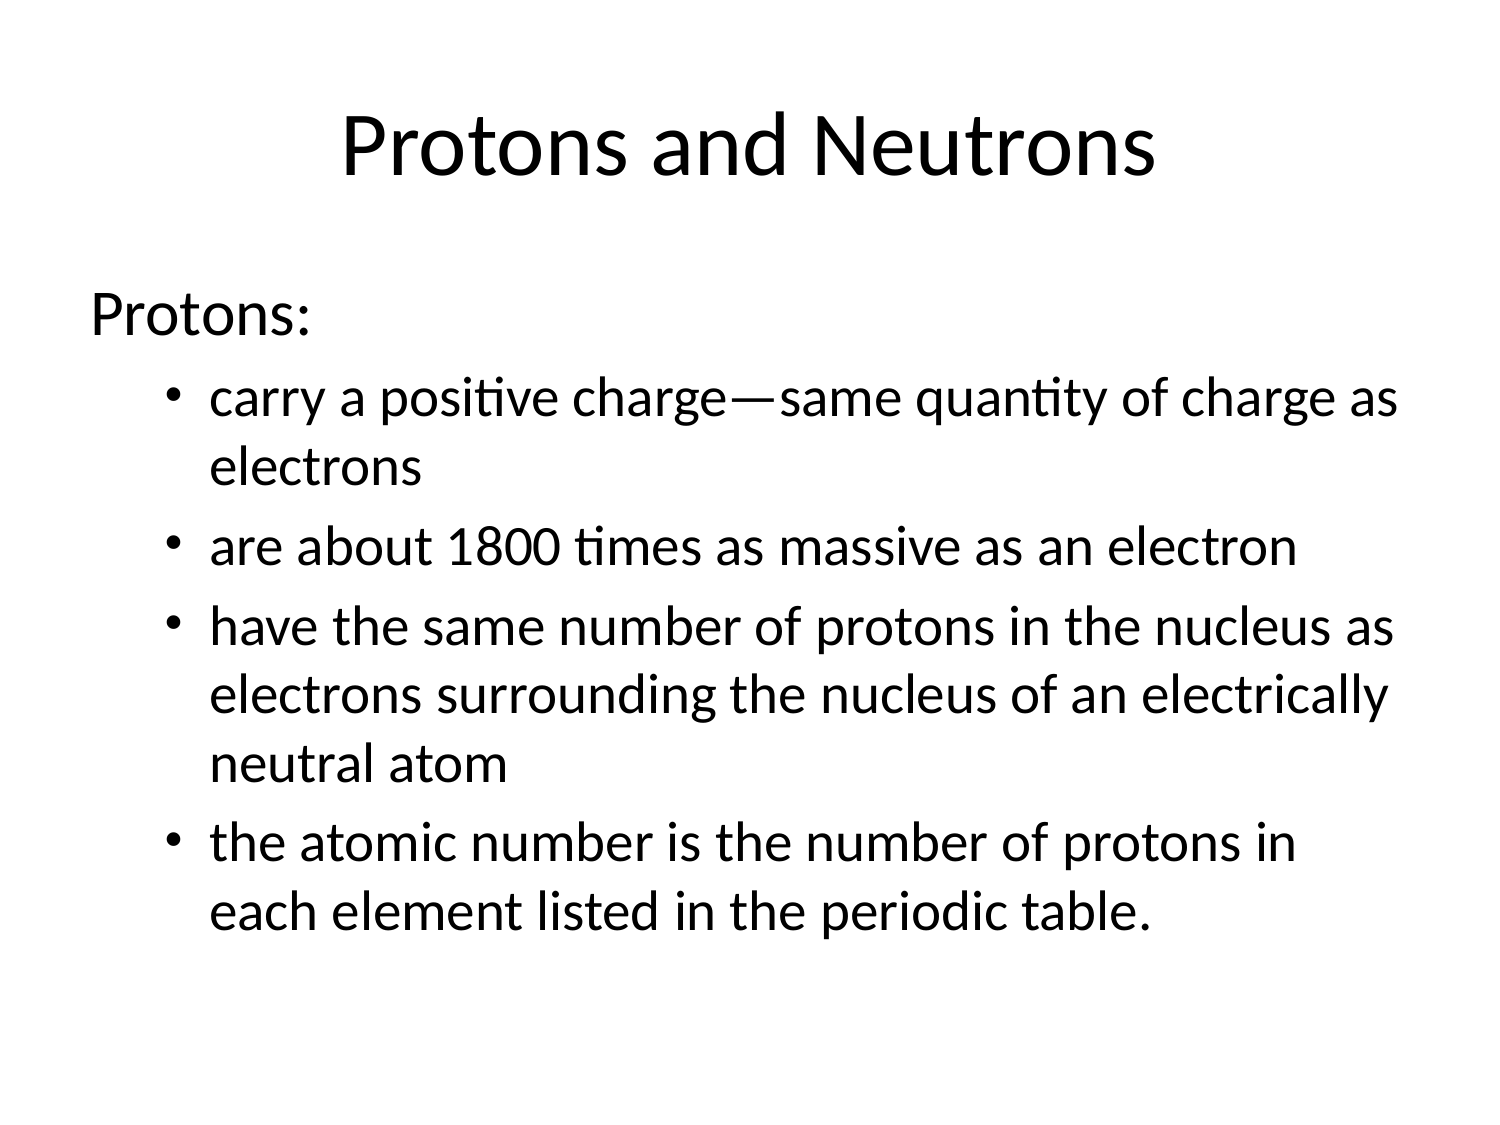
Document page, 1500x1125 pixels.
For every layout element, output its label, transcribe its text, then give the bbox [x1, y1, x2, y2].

list Protons: carry a positive charge—same quantity of charge as electrons are about 1800 times as massive as an electron have the same number of protons in the nucleus as electrons surrounding the nucleus of an electrically neutral atom the atomic number is the number of protons in each element listed in the periodic table. [75, 262, 1425, 1038]
title Protons and Neutrons [75, 45, 1425, 233]
